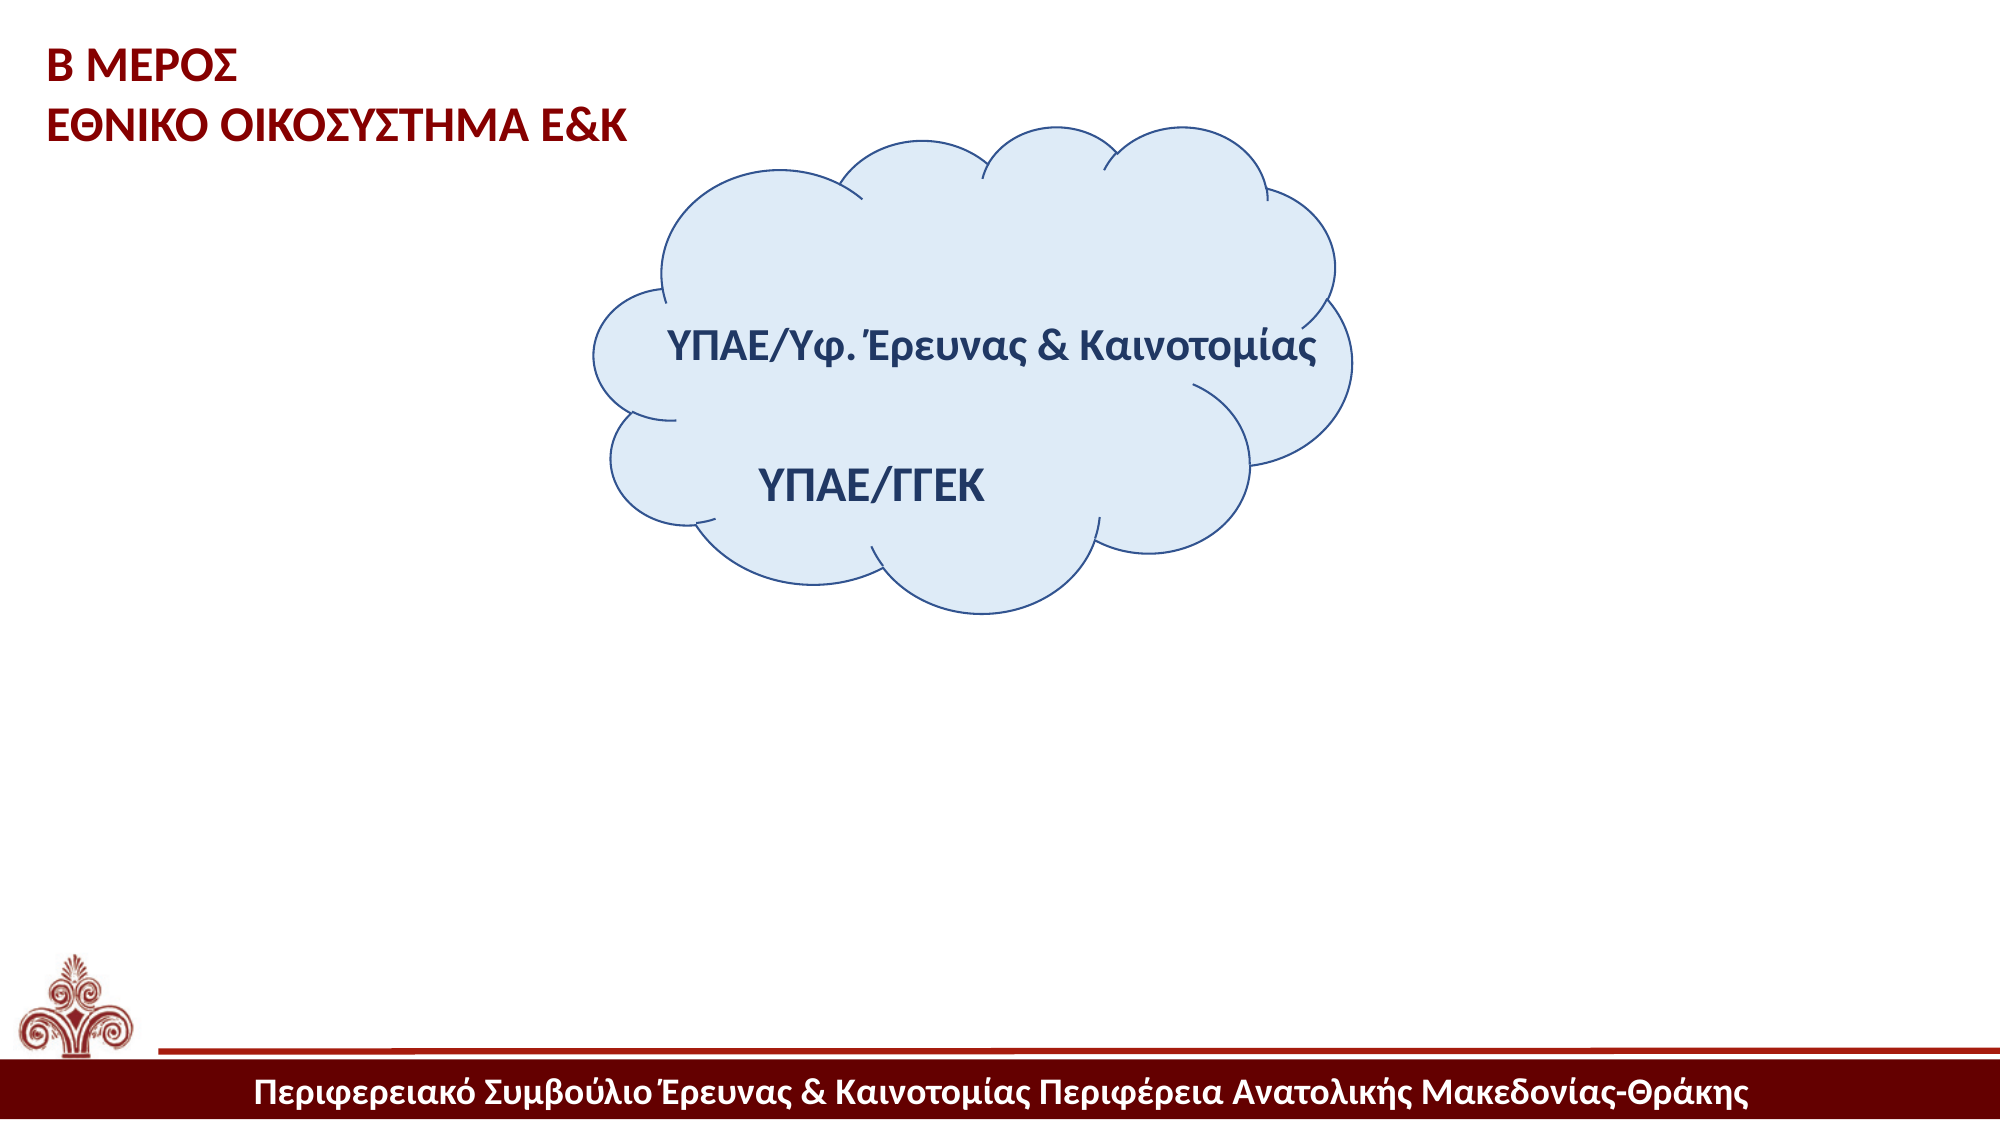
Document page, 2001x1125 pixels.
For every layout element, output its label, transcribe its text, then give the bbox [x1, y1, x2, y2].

text_box Περιφερειακό Συμβούλιο Έρευνας & Καινοτομίας Περιφέρεια Ανατολικής Μακεδονίας-Θράκης [0, 1059, 2000, 1120]
text_box ΥΠΑΕ/ΓΓΕΚ [743, 444, 1092, 520]
picture [13, 945, 147, 1072]
text_box ΥΠΑΕ/Υφ. Έρευνας & Καινοτομίας [652, 307, 1352, 377]
text_box [592, 126, 1354, 616]
text_box Β ΜΕΡΟΣ ΕΘΝΙΚΟ ΟΙΚΟΣΥΣΤΗΜΑ Ε&Κ [31, 24, 643, 159]
